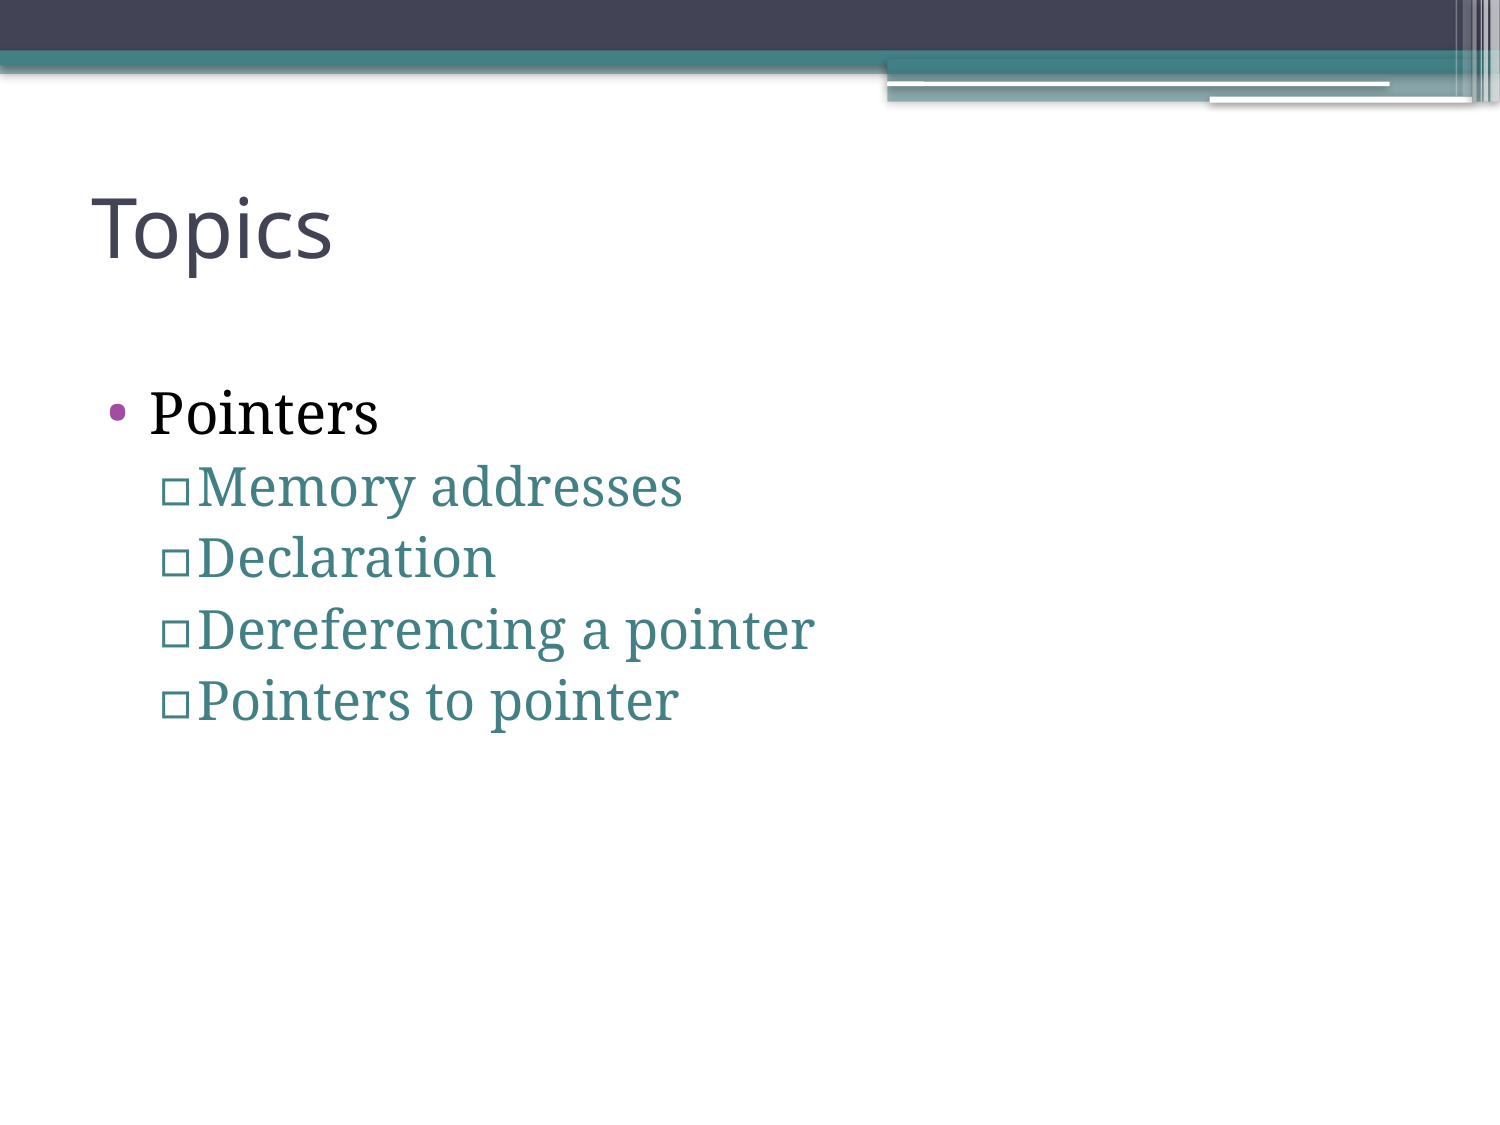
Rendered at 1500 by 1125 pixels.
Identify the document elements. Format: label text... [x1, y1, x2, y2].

list Pointers Memory addresses Declaration Dereferencing a pointer Pointers to pointer [75, 368, 1425, 1079]
title Topics [76, 137, 1427, 313]
